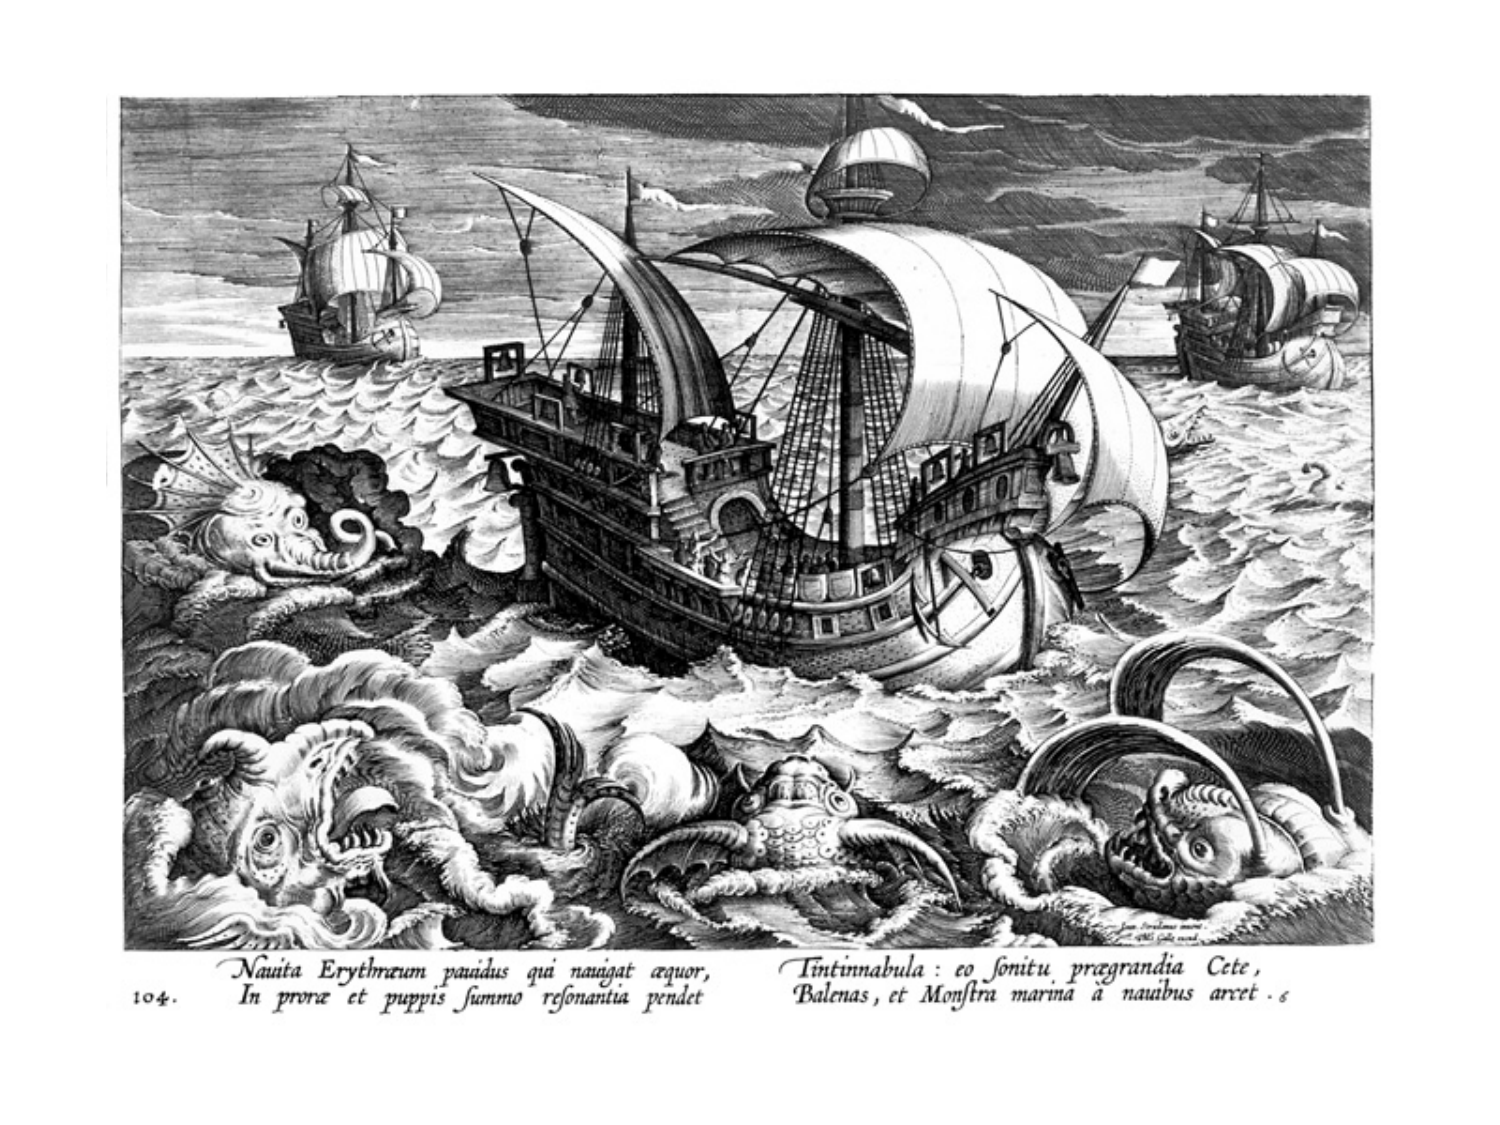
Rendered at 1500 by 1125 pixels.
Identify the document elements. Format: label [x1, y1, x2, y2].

picture [105, 79, 1395, 1046]
